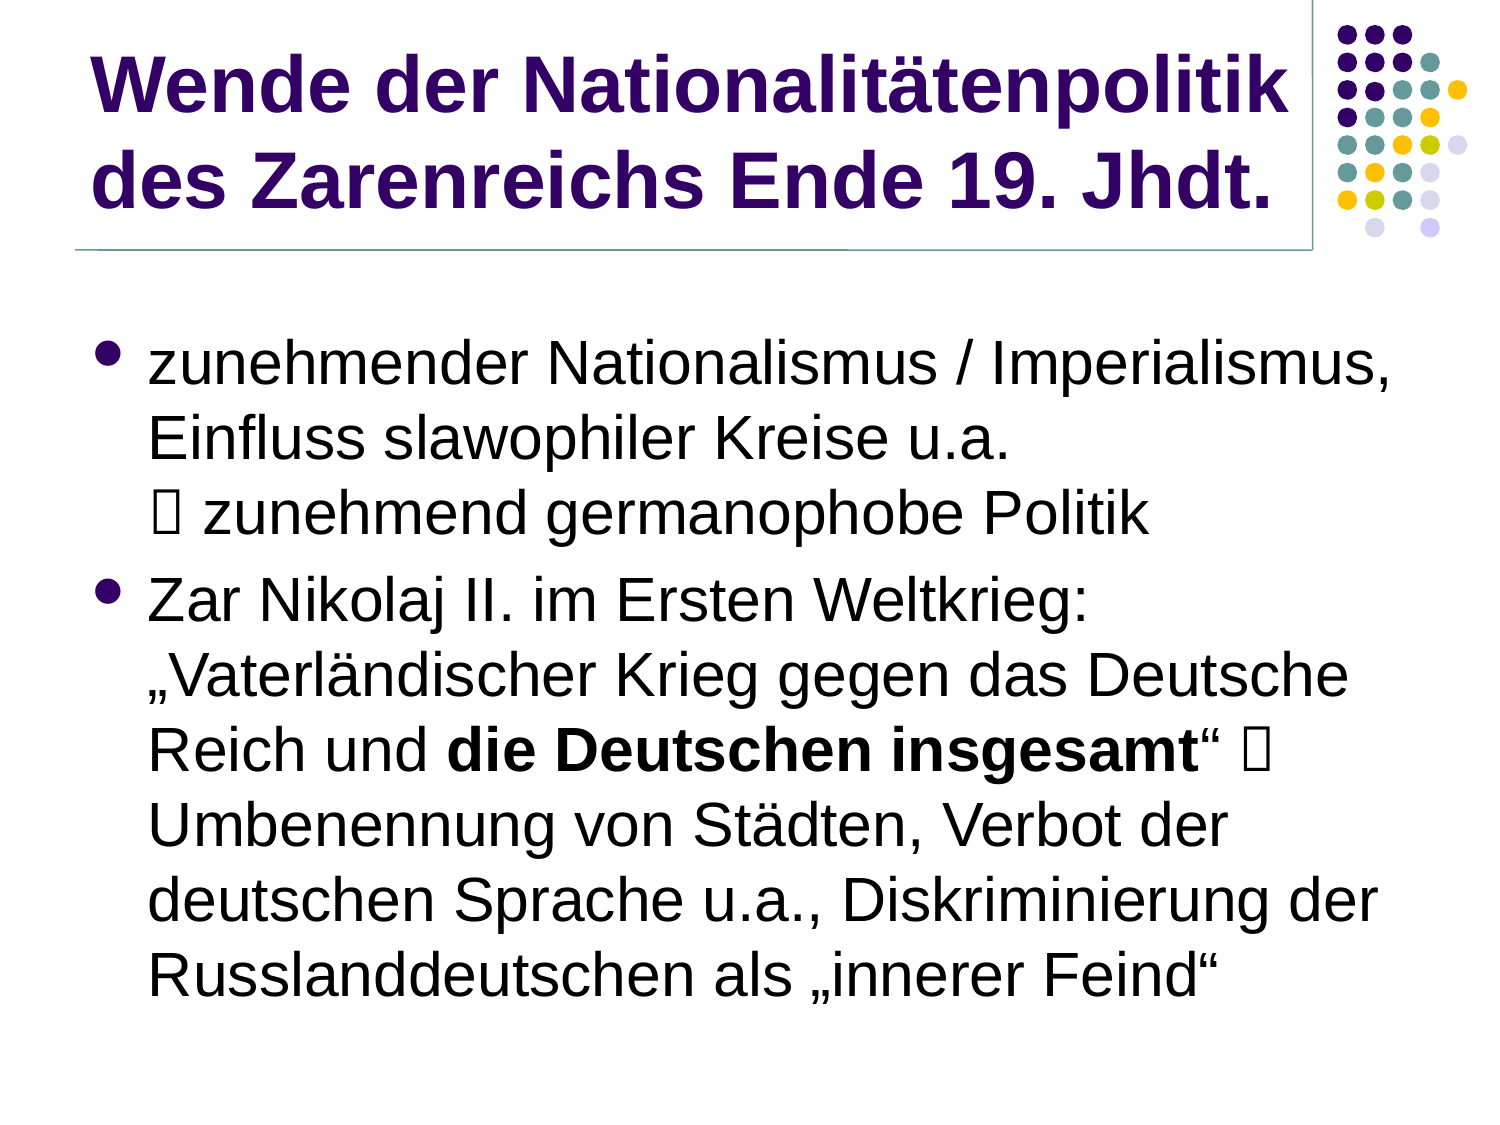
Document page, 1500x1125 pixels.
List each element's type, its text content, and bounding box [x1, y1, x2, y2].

list zunehmender Nationalismus / Imperialismus, Einfluss slawophiler Kreise u.a.  zunehmend germanophobe Politik Zar Nikolaj II. im Ersten Weltkrieg: „Vaterländischer Krieg gegen das Deutsche Reich und die Deutschen insgesamt“  Umbenennung von Städten, Verbot der deutschen Sprache u.a., Diskriminierung der Russlanddeutschen als „innerer Feind“ [76, 314, 1427, 1018]
title Wende der Nationalitätenpolitik des Zarenreichs Ende 19. Jhdt. [74, 19, 1313, 233]
